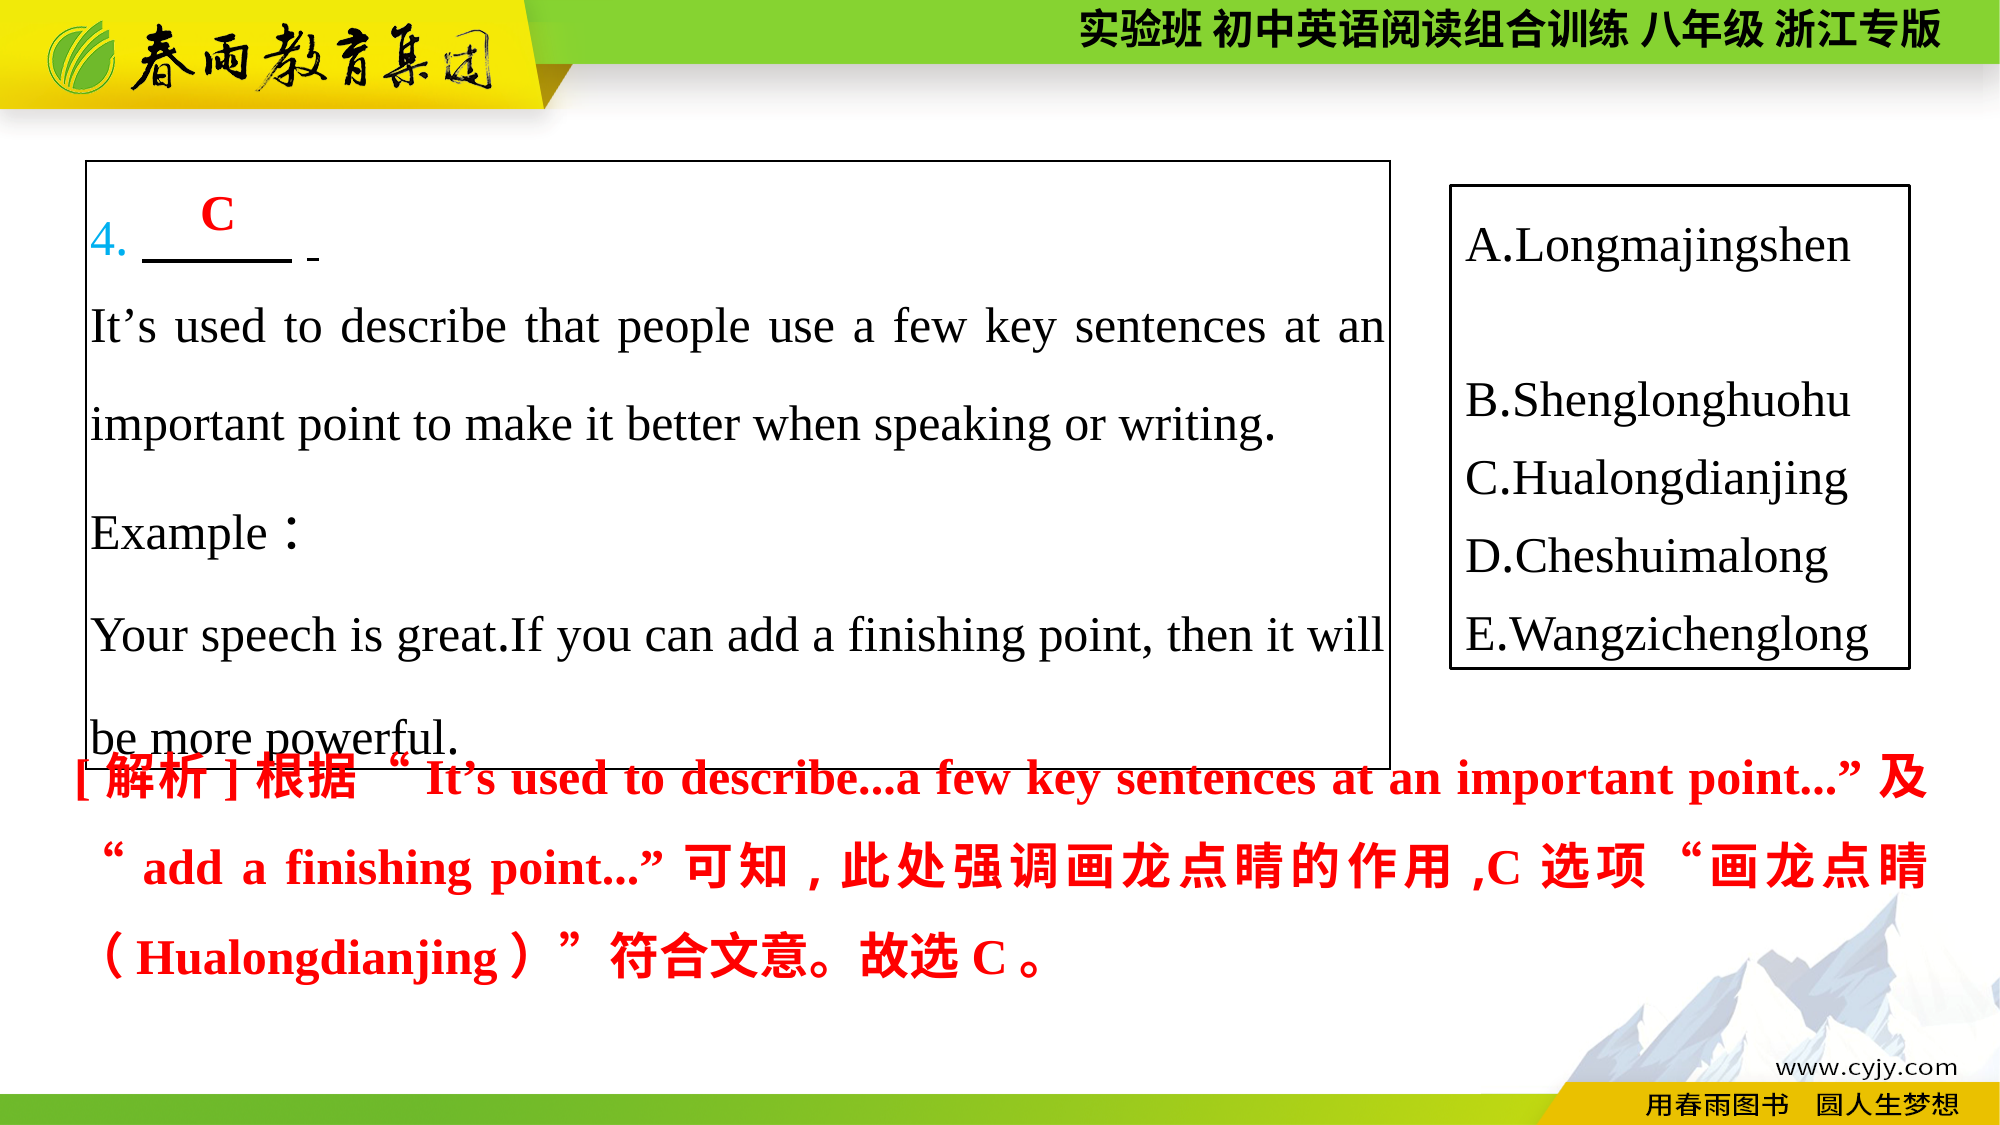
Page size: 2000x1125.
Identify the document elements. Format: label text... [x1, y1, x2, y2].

table_header 4. . It’s used to describe that people use a few key sentences at an important point to make it better when speaking or writing. Example： Your speech is great.If you can add a finishing point, then it will be more powerful. [87, 162, 1389, 707]
picture [0, 0, 2000, 1125]
list [解析]根据“It’s used to describe...a few key sentences at an important point...”及“add a finishing point...”可知,此处强调画龙点睛的作用,C选项“画龙点睛（Hualongdianjing）”符合文意。故选C。 [59, 707, 1944, 984]
text_box C [185, 173, 252, 248]
text_box A.Longmajingshen B.Shenglonghuohu C.Hualongdianjing D.Cheshuimalong E.Wangzichenglong [1450, 185, 1910, 669]
